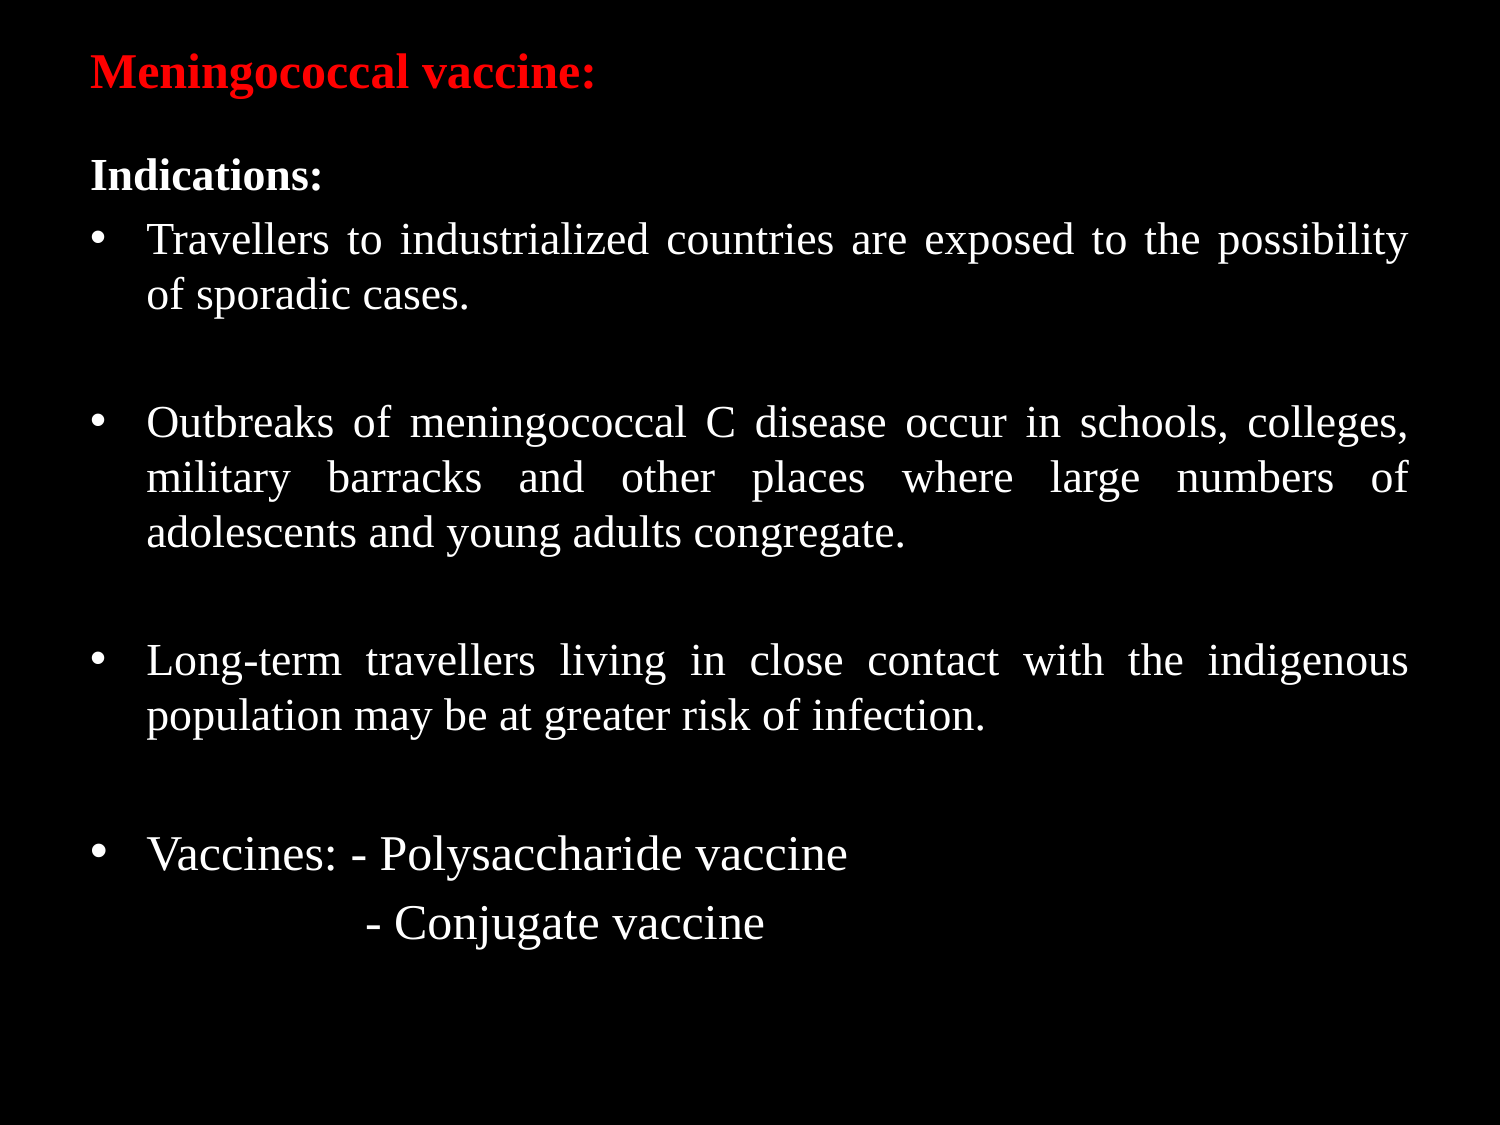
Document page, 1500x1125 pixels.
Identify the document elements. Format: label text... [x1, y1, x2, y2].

title Meningococcal vaccine: [75, 0, 1425, 137]
list Indications: Travellers to industrialized countries are exposed to the possibility of sporadic cases. Outbreaks of meningococcal C disease occur in schools, colleges, military barracks and other places where large numbers of adolescents and young adults congregate. Long-term travellers living in close contact with the indigenous population may be at greater risk of infection. Vaccines: - Polysaccharide vaccine - Conjugate vaccine [75, 137, 1425, 1088]
